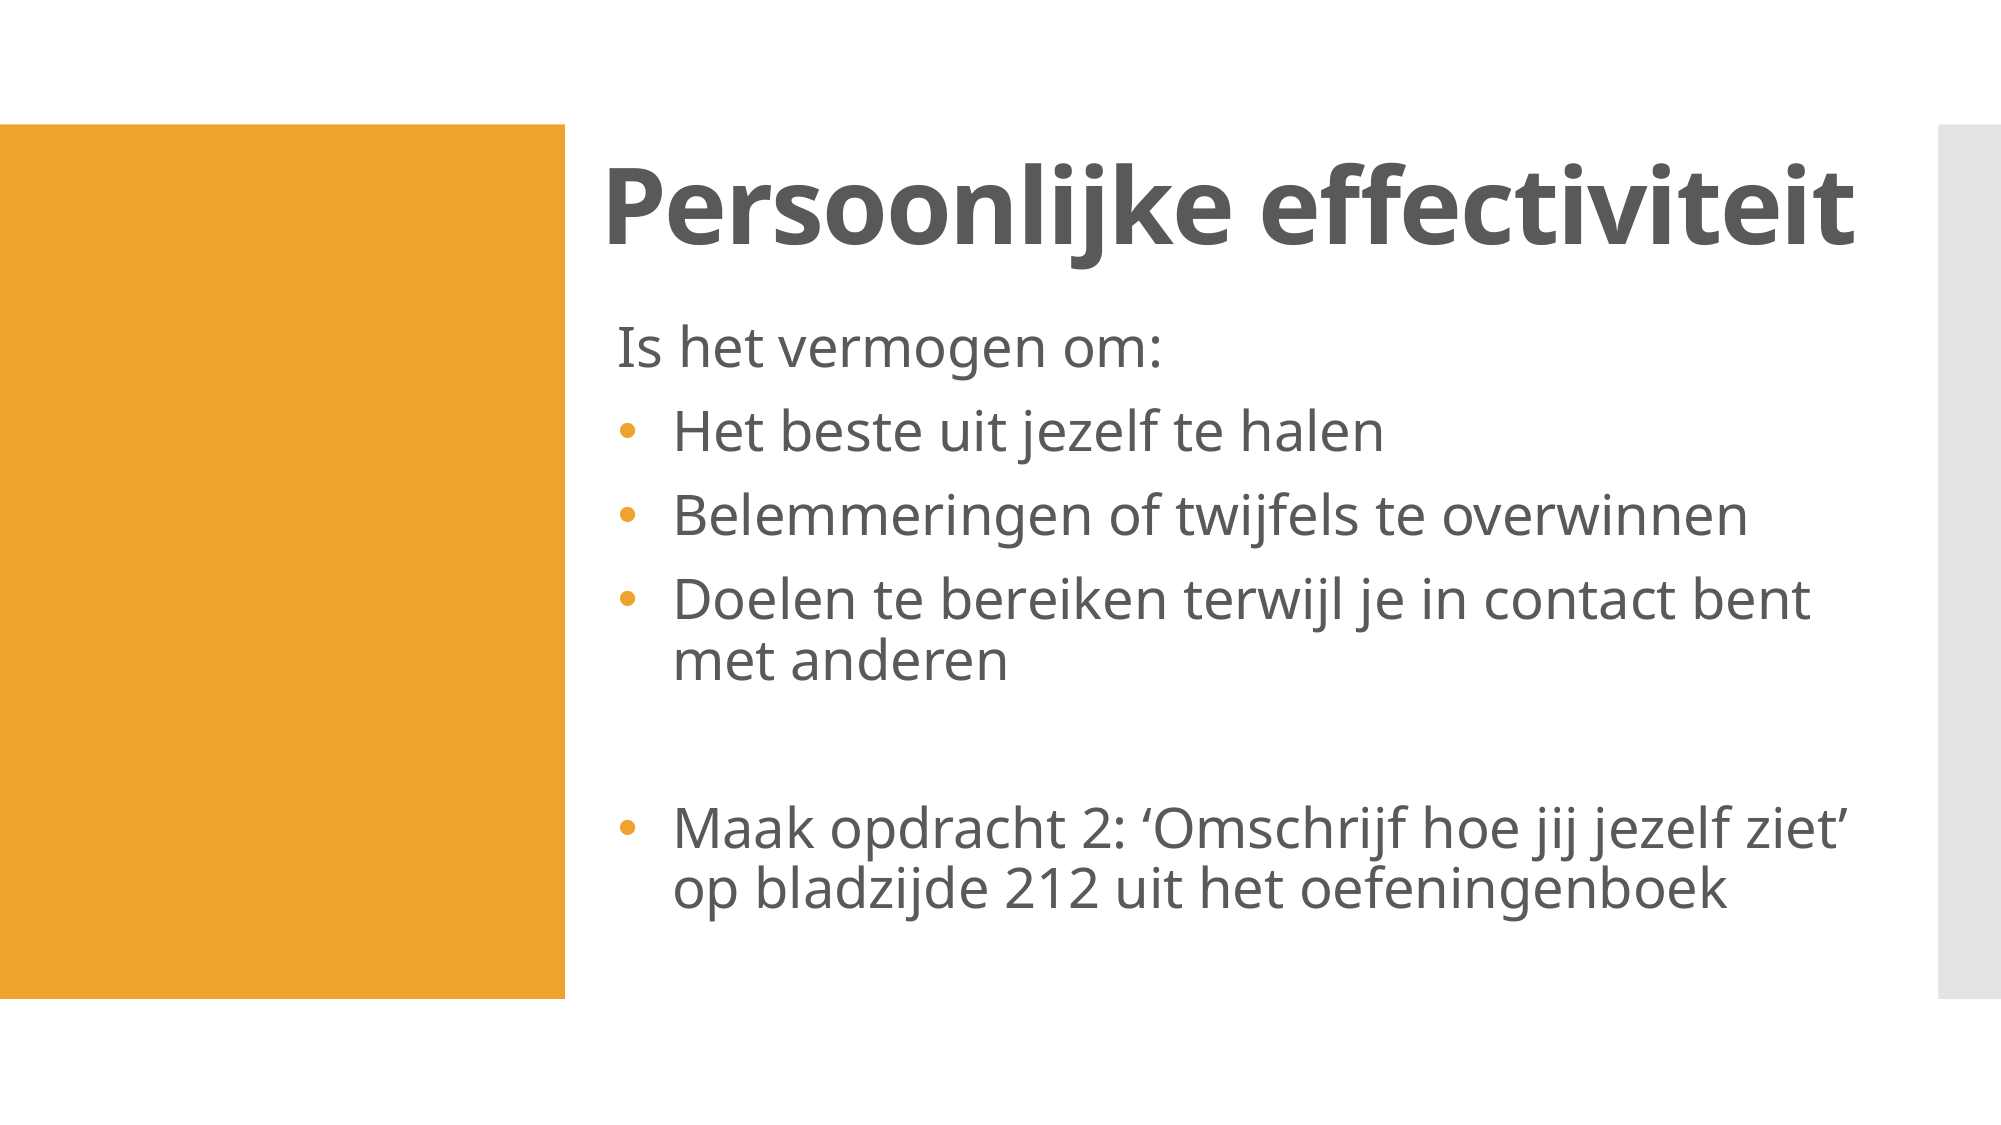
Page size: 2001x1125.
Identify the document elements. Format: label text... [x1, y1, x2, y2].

title Persoonlijke effectiviteit [585, 114, 1890, 275]
list Is het vermogen om: Het beste uit jezelf te halen Belemmeringen of twijfels te overwinnen Doelen te bereiken terwijl je in contact bent met anderen Maak opdracht 2: ‘Omschrijf hoe jij jezelf ziet’ op bladzijde 212 uit het oefeningenboek [603, 311, 1872, 950]
